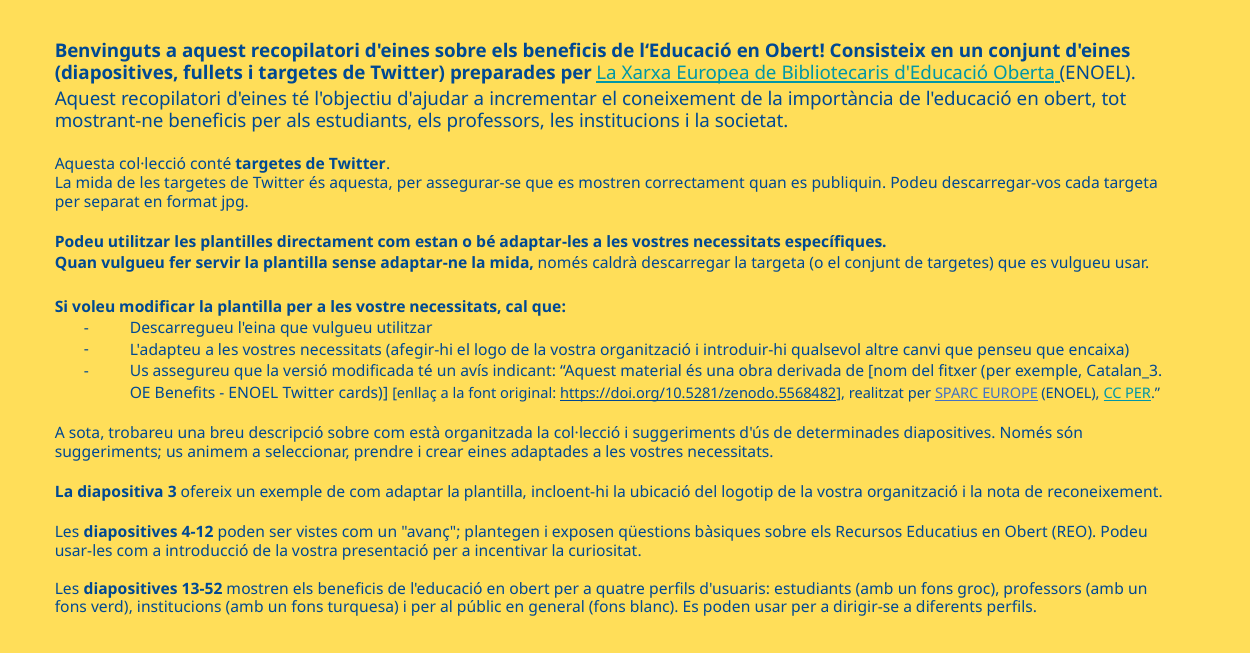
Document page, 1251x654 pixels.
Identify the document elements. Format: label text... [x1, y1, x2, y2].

text_box Benvinguts a aquest recopilatori d'eines sobre els beneficis de l‘Educació en Obert! Consisteix en un conjunt d'eines (diapositives, fullets i targetes de Twitter) preparades per La Xarxa Europea de Bibliotecaris d'Educació Oberta (ENOEL). Aquest recopilatori d'eines té l'objectiu d'ajudar a incrementar el coneixement de la importància de l'educació en obert, tot mostrant-ne beneficis per als estudiants, els professors, les institucions i la societat. Aquesta col·lecció conté targetes de Twitter. La mida de les targetes de Twitter és aquesta, per assegurar-se que es mostren correctament quan es publiquin. Podeu descarregar-vos cada targeta per separat en format jpg. Podeu utilitzar les plantilles directament com estan o bé adaptar-les a les vostres necessitats específiques. Quan vulgueu fer servir la plantilla sense adaptar-ne la mida, només caldrà descarregar la targeta (o el conjunt de targetes) que es vulgueu usar. Si voleu modificar la plantilla per a les vostre necessitats, cal que: Descarregueu l'eina que vulgueu utilitzar L'adapteu a les vostres necessitats (afegir-hi el logo de la vostra organització i introduir-hi qualsevol altre canvi que penseu que encaixa) Us assegureu que la versió modificada té un avís indicant: “Aquest material és una obra derivada de [nom del fitxer (per exemple, Catalan_3. OE Benefits - ENOEL Twitter cards)] [enllaç a la font original: https://doi.org/10.5281/zenodo.5568482], realitzat per SPARC EUROPE (ENOEL), CC PER.” A sota, trobareu una breu descripció sobre com està organitzada la col·lecció i suggeriments d'ús de determinades diapositives. Només són suggeriments; us animem a seleccionar, prendre i crear eines adaptades a les vostres necessitats. La diapositiva 3 ofereix un exemple de com adaptar la plantilla, incloent-hi la ubicació del logotip de la vostra organització i la nota de reconeixement. Les diapositives 4-12 poden ser vistes com un "avanç"; plantegen i exposen qüestions bàsiques sobre els Recursos Educatius en Obert (REO). Podeu usar-les com a introducció de la vostra presentació per a incentivar la curiositat. Les diapositives 13-52 mostren els beneficis de l'educació en obert per a quatre perfils d'usuaris: estudiants (amb un fons groc), professors (amb un fons verd), institucions (amb un fons turquesa) i per al públic en general (fons blanc). Es poden usar per a dirigir-se a diferents perfils. [39, 23, 1187, 631]
